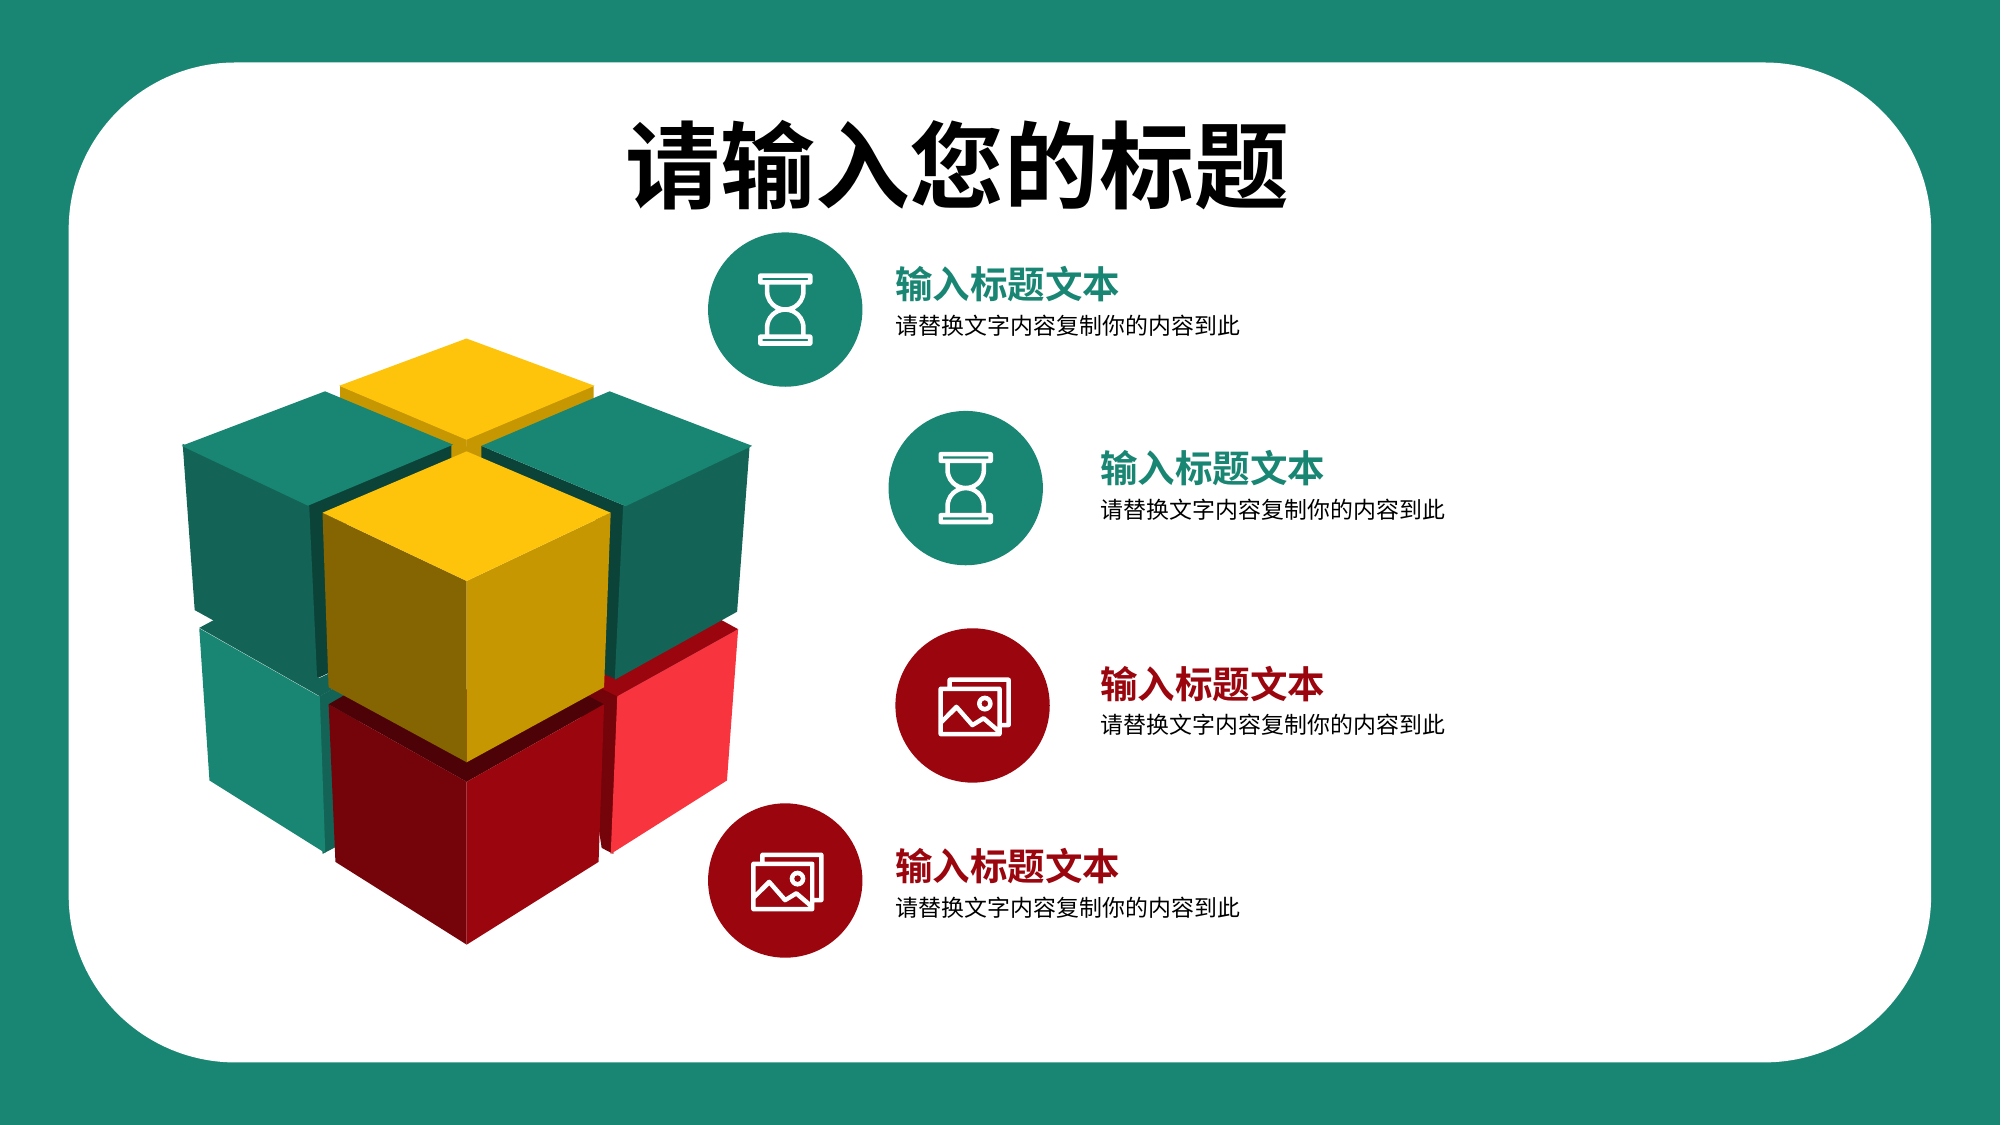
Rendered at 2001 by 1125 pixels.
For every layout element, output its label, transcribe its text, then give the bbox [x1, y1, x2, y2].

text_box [895, 242, 1678, 450]
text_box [895, 824, 1678, 1032]
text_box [181, 338, 753, 945]
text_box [895, 628, 1050, 783]
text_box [888, 410, 1043, 566]
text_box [708, 232, 863, 387]
text_box 请输入您的标题 [625, 106, 1309, 221]
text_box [1100, 426, 1883, 634]
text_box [1100, 642, 1883, 850]
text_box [708, 803, 863, 958]
